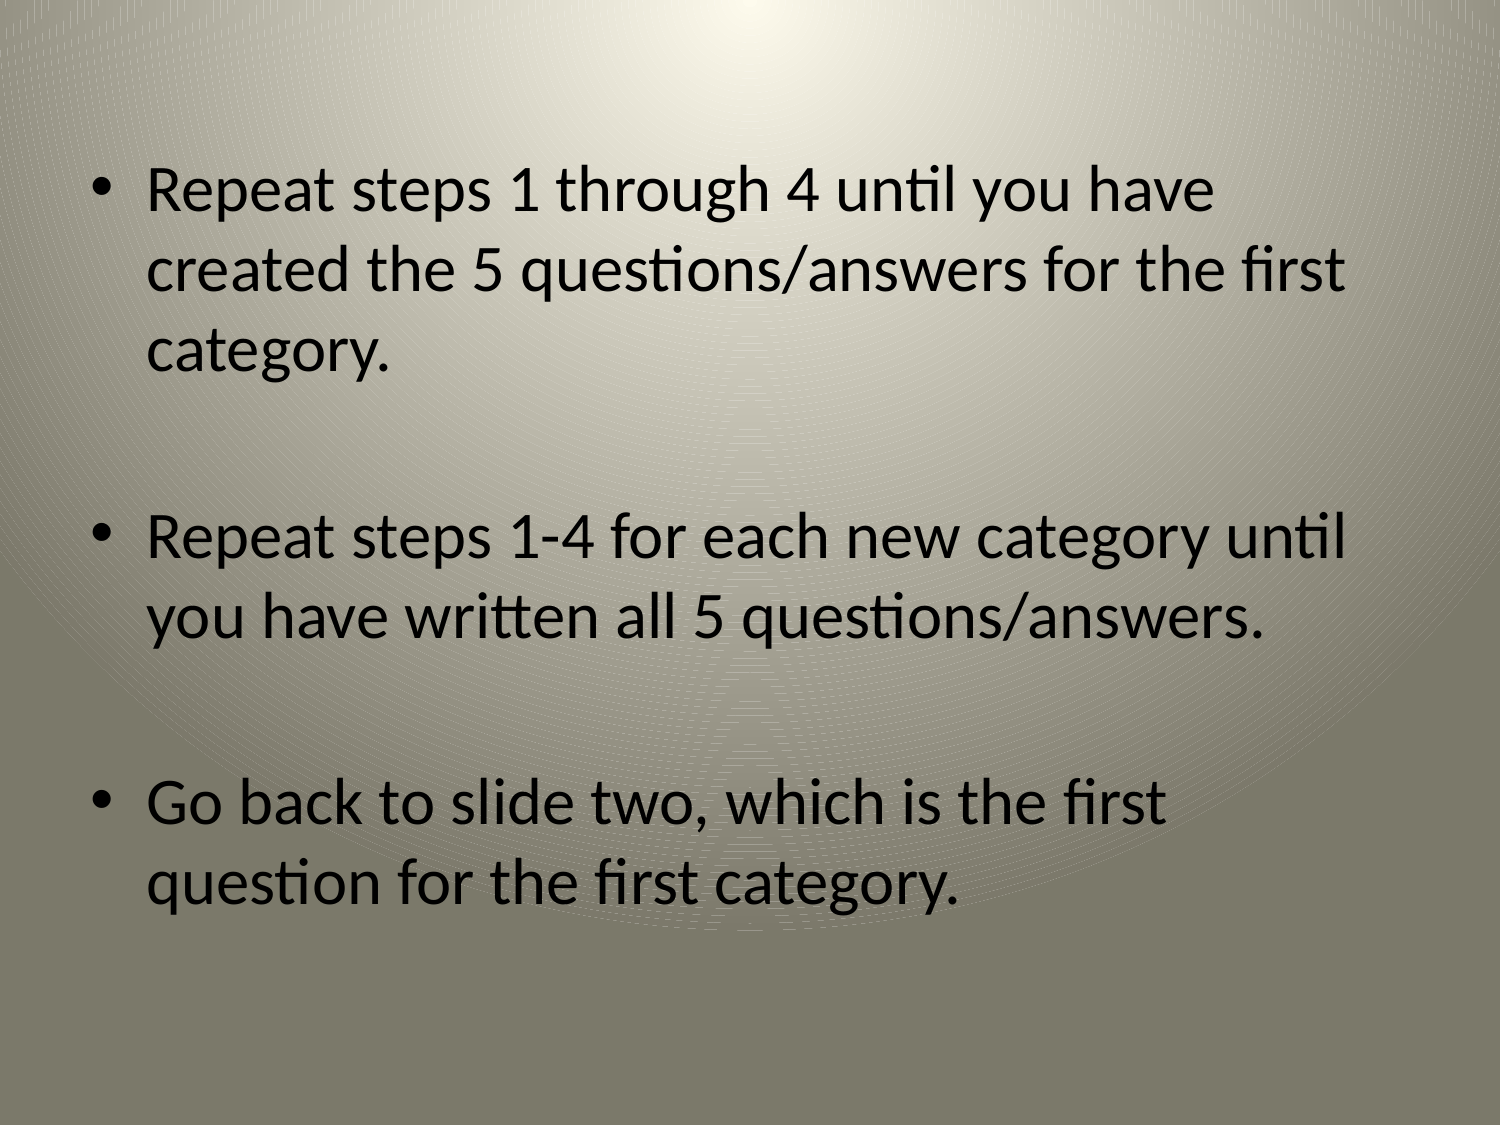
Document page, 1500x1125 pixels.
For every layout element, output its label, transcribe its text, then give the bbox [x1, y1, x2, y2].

list Repeat steps 1 through 4 until you have created the 5 questions/answers for the first category. Repeat steps 1-4 for each new category until you have written all 5 questions/answers. Go back to slide two, which is the first question for the first category. [75, 137, 1425, 1005]
